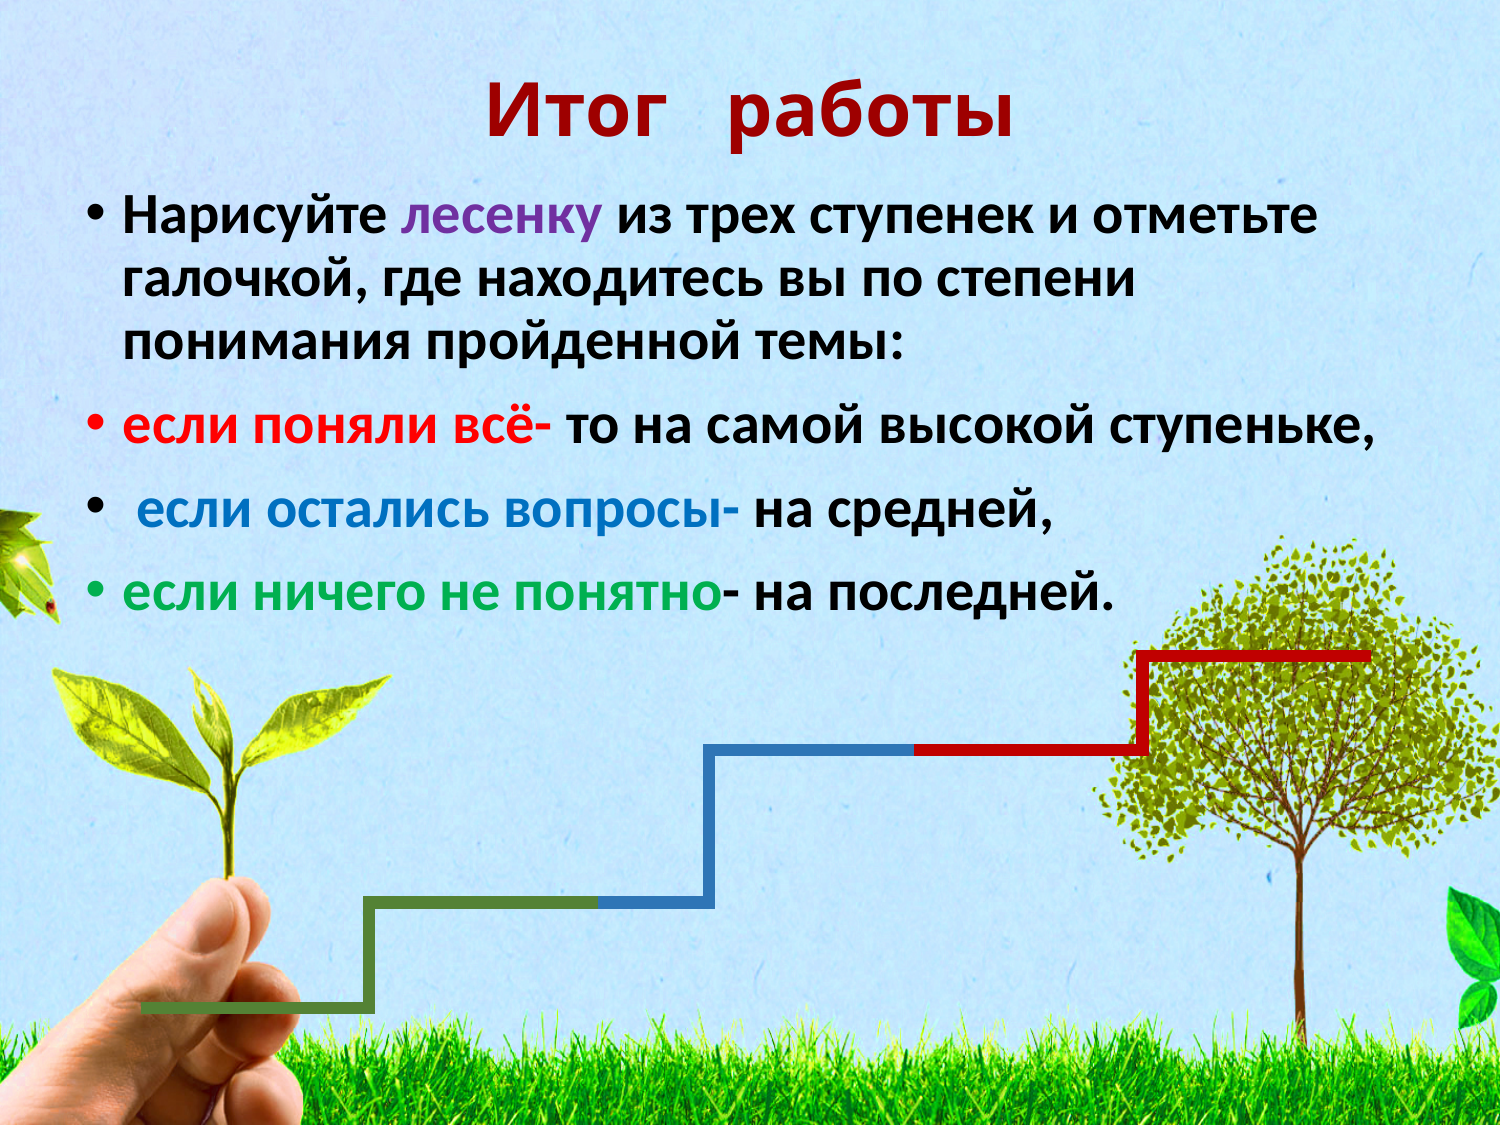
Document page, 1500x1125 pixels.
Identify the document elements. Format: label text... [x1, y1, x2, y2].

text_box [914, 656, 1372, 750]
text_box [140, 902, 598, 1008]
title Итог работы [102, 59, 1398, 165]
list Нарисуйте лесенку из трех ступенек и отметьте галочкой, где находитесь вы по степени понимания пройденной темы: если поняли всё- то на самой высокой ступеньке, если остались вопросы- на средней, если ничего не понятно- на последней. [70, 175, 1419, 1079]
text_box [433, 749, 985, 903]
picture [0, 0, 1500, 1125]
